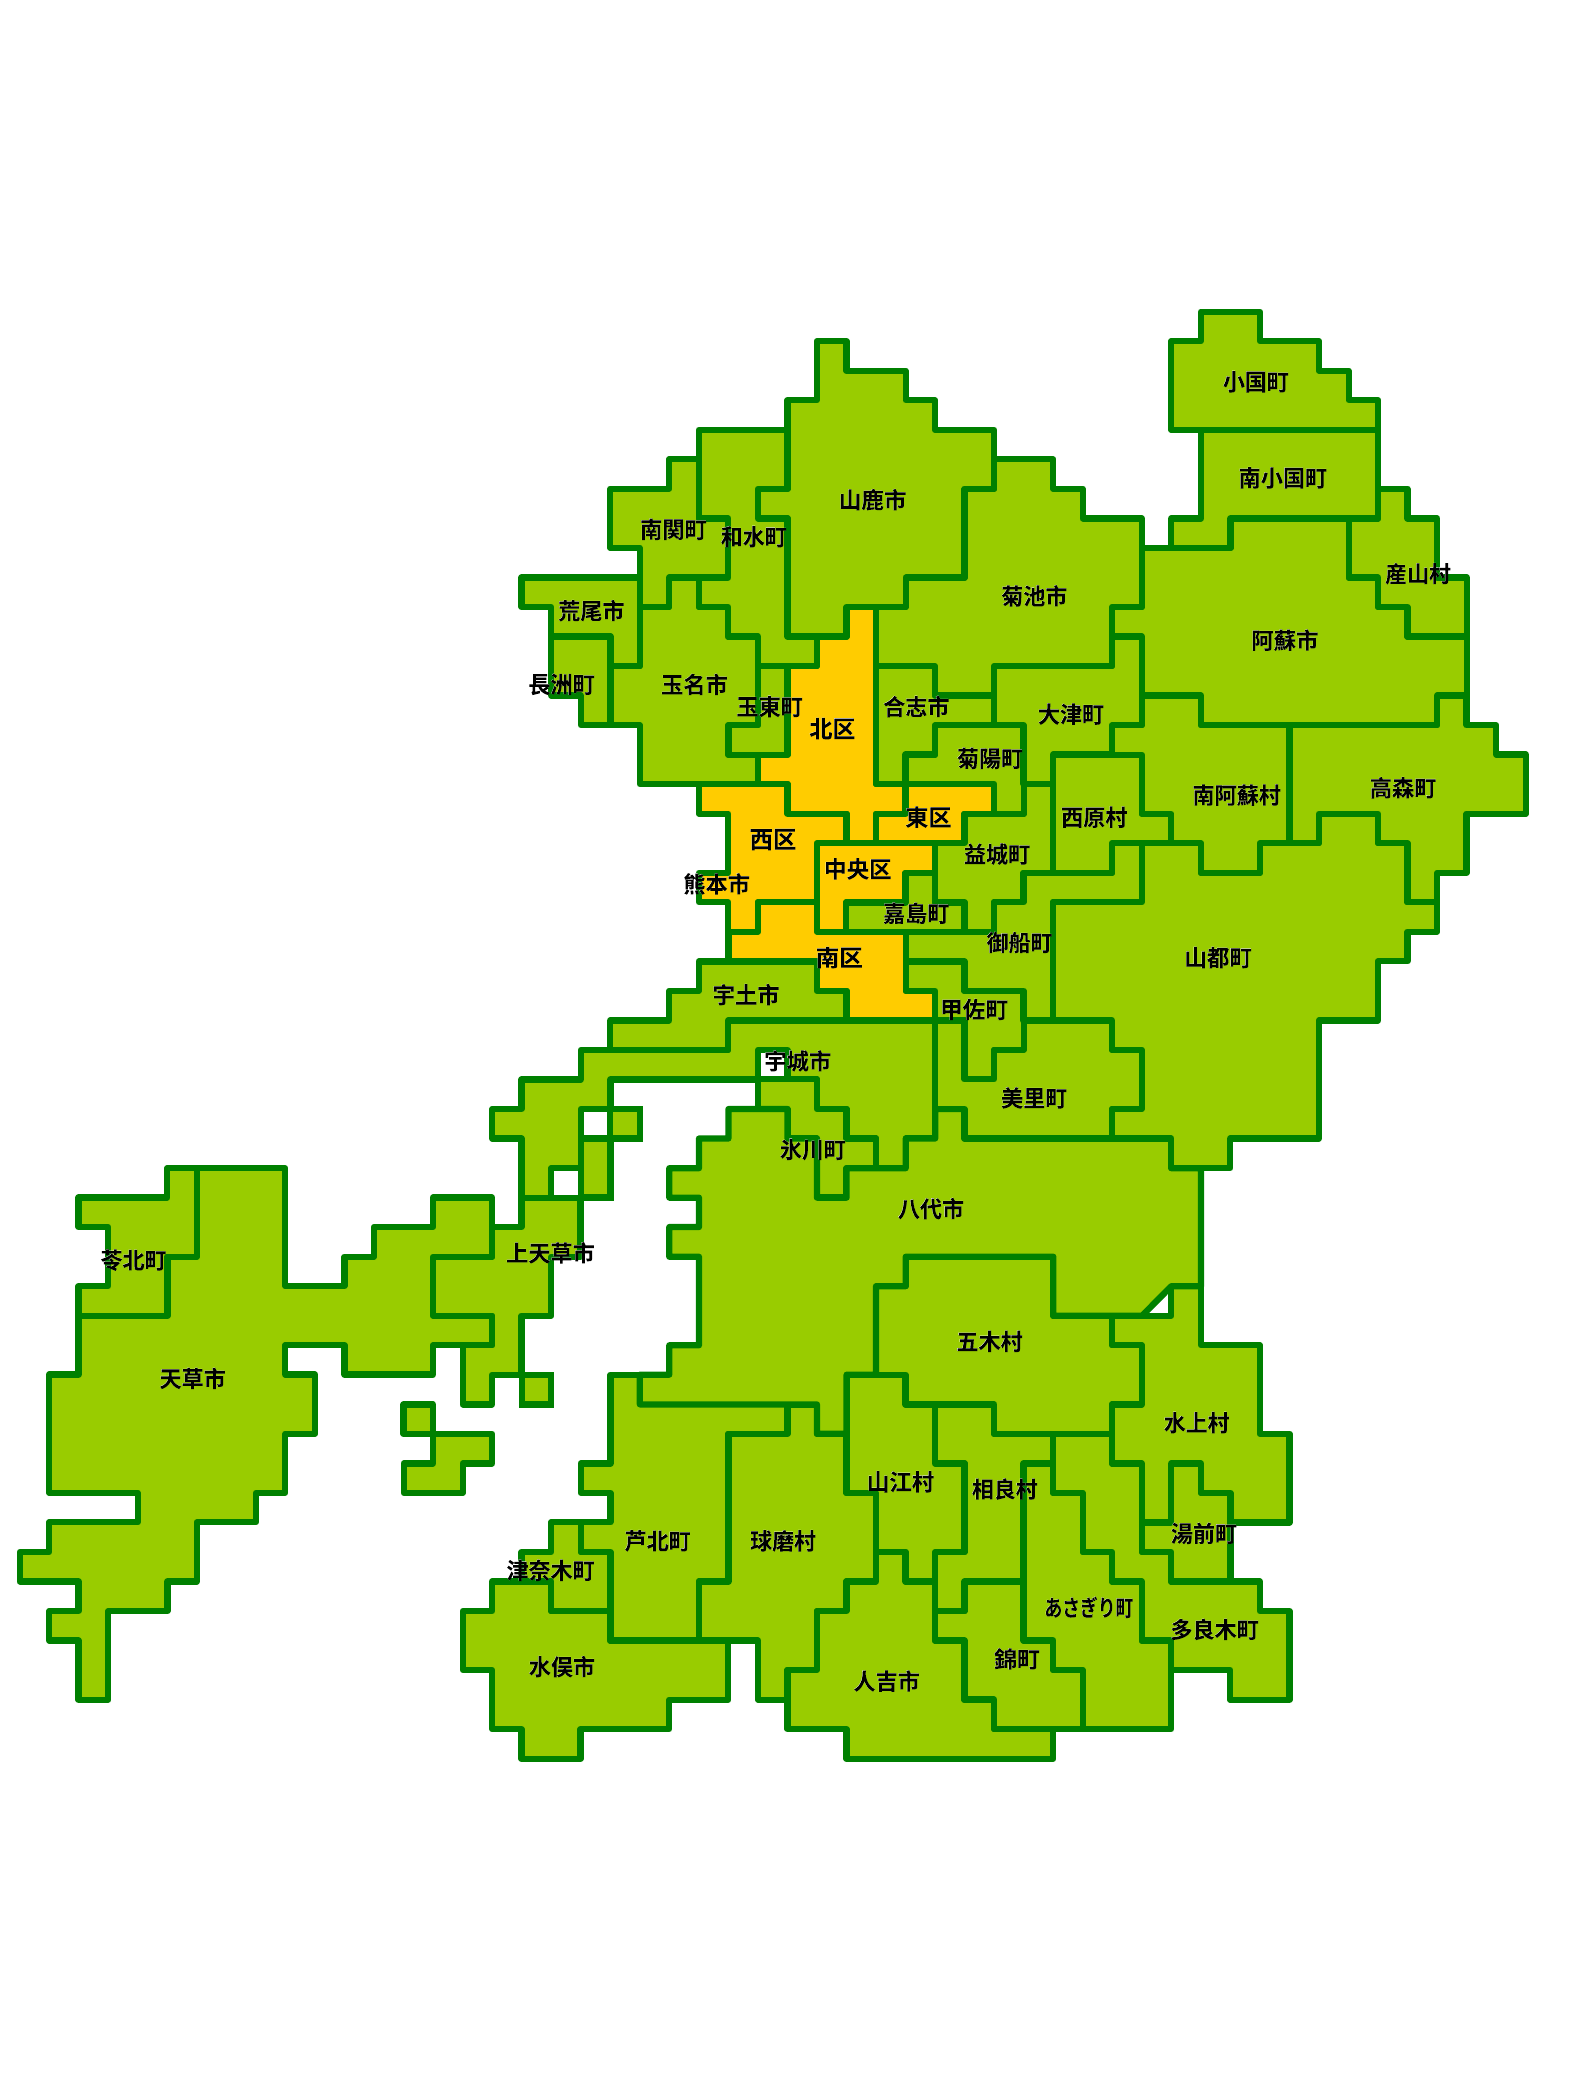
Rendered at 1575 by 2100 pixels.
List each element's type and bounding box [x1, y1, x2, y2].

text_box [1171, 1618, 1259, 1641]
text_box [853, 1669, 920, 1693]
text_box [506, 1559, 595, 1582]
text_box [1185, 946, 1252, 969]
text_box [558, 599, 624, 622]
text_box [736, 695, 803, 718]
text_box [624, 1529, 691, 1552]
text_box [1385, 562, 1451, 585]
text_box [159, 1367, 226, 1390]
text_box [868, 1470, 934, 1493]
text_box [993, 1647, 1040, 1670]
text_box [897, 1197, 964, 1220]
text_box [1370, 776, 1437, 799]
text_box [883, 902, 949, 925]
text_box [905, 805, 951, 829]
text_box [840, 488, 906, 511]
text_box [683, 872, 750, 895]
text_box [779, 1138, 846, 1161]
text_box [816, 946, 863, 969]
text_box [825, 857, 891, 881]
text_box [809, 717, 855, 740]
text_box [528, 673, 595, 696]
text_box [971, 1477, 1038, 1501]
text_box [1171, 1522, 1237, 1545]
text_box [19, 311, 1526, 1760]
text_box [964, 842, 1030, 866]
text_box [1045, 1596, 1134, 1619]
text_box [1252, 628, 1318, 652]
text_box [1061, 805, 1128, 829]
text_box [640, 518, 707, 541]
text_box [942, 998, 1008, 1021]
text_box [750, 1529, 816, 1552]
text_box [1239, 466, 1327, 489]
text_box [765, 1049, 831, 1072]
text_box [100, 1248, 167, 1272]
text_box [713, 983, 780, 1006]
text_box [956, 1330, 1023, 1353]
text_box [506, 1241, 595, 1264]
text_box [1001, 584, 1067, 607]
text_box [883, 695, 949, 718]
text_box [1038, 702, 1104, 726]
text_box [956, 747, 1023, 770]
text_box [986, 931, 1052, 954]
text_box [661, 673, 728, 696]
text_box [1001, 1086, 1067, 1109]
text_box [720, 525, 787, 548]
text_box [1222, 370, 1289, 393]
text_box [1163, 1411, 1230, 1434]
text_box [1193, 783, 1281, 807]
text_box [750, 828, 796, 851]
text_box [528, 1655, 595, 1678]
